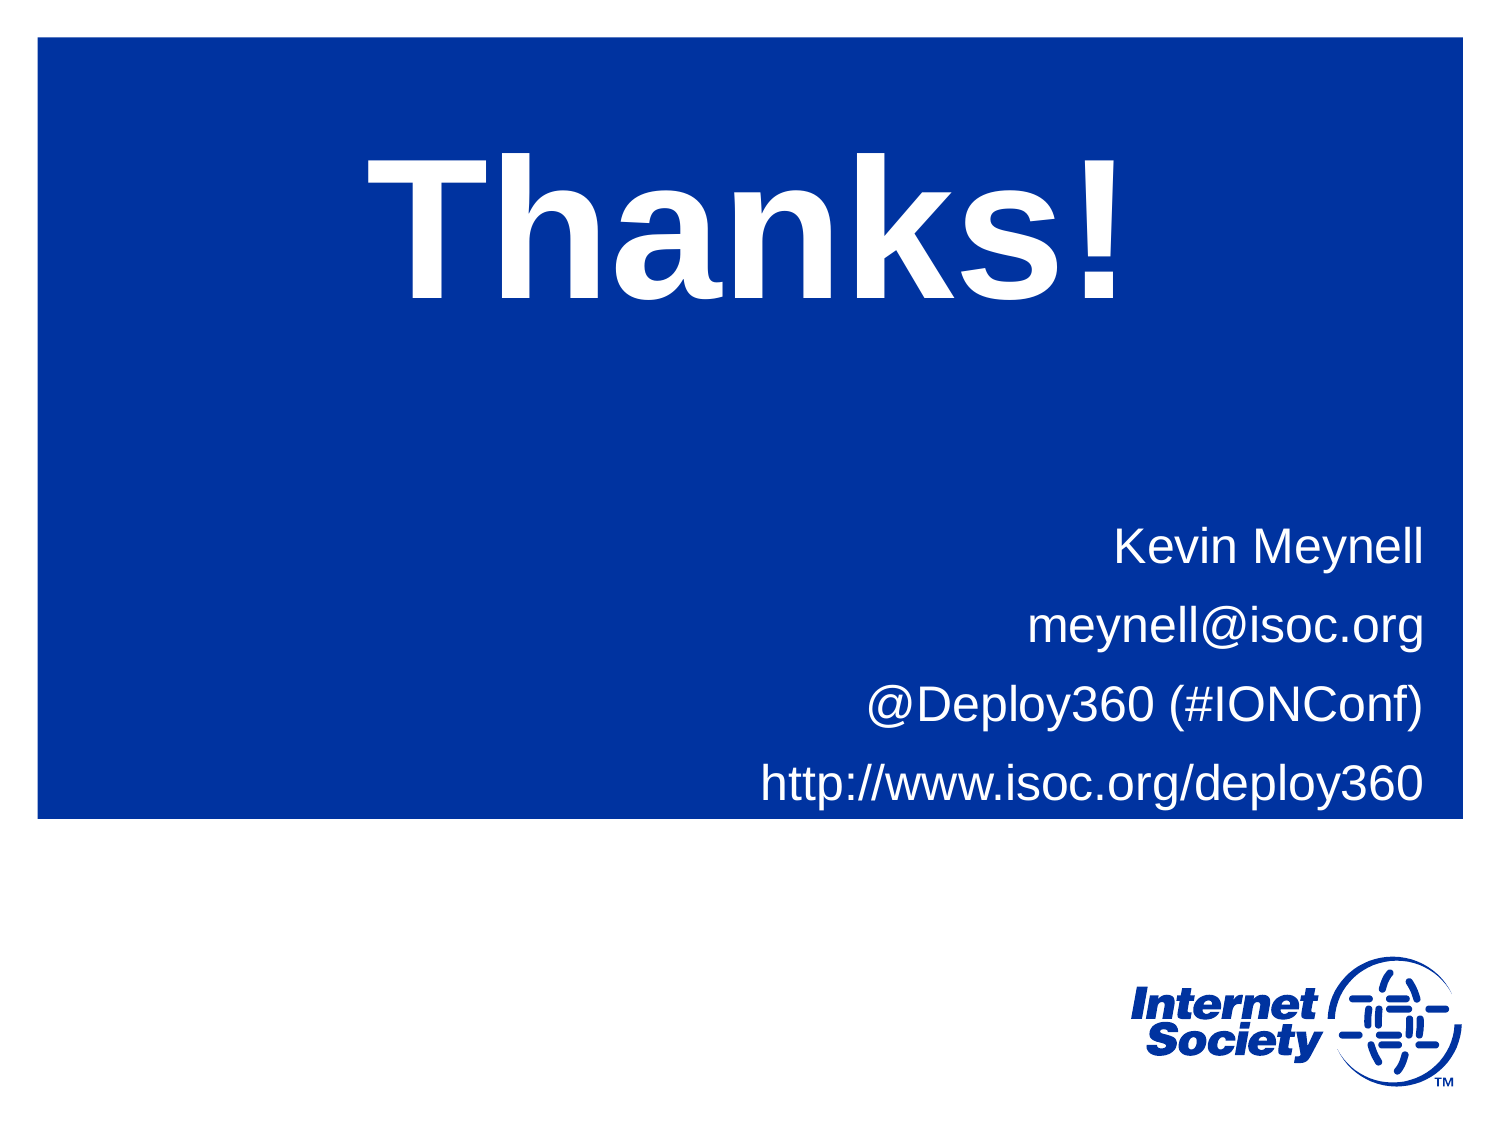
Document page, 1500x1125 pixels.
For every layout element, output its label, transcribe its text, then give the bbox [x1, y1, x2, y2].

title Thanks! [37, 178, 1463, 342]
text_box Kevin Meynell meynell@isoc.org @Deploy360 (#IONConf) http://www.isoc.org/deploy360 [446, 513, 1440, 819]
